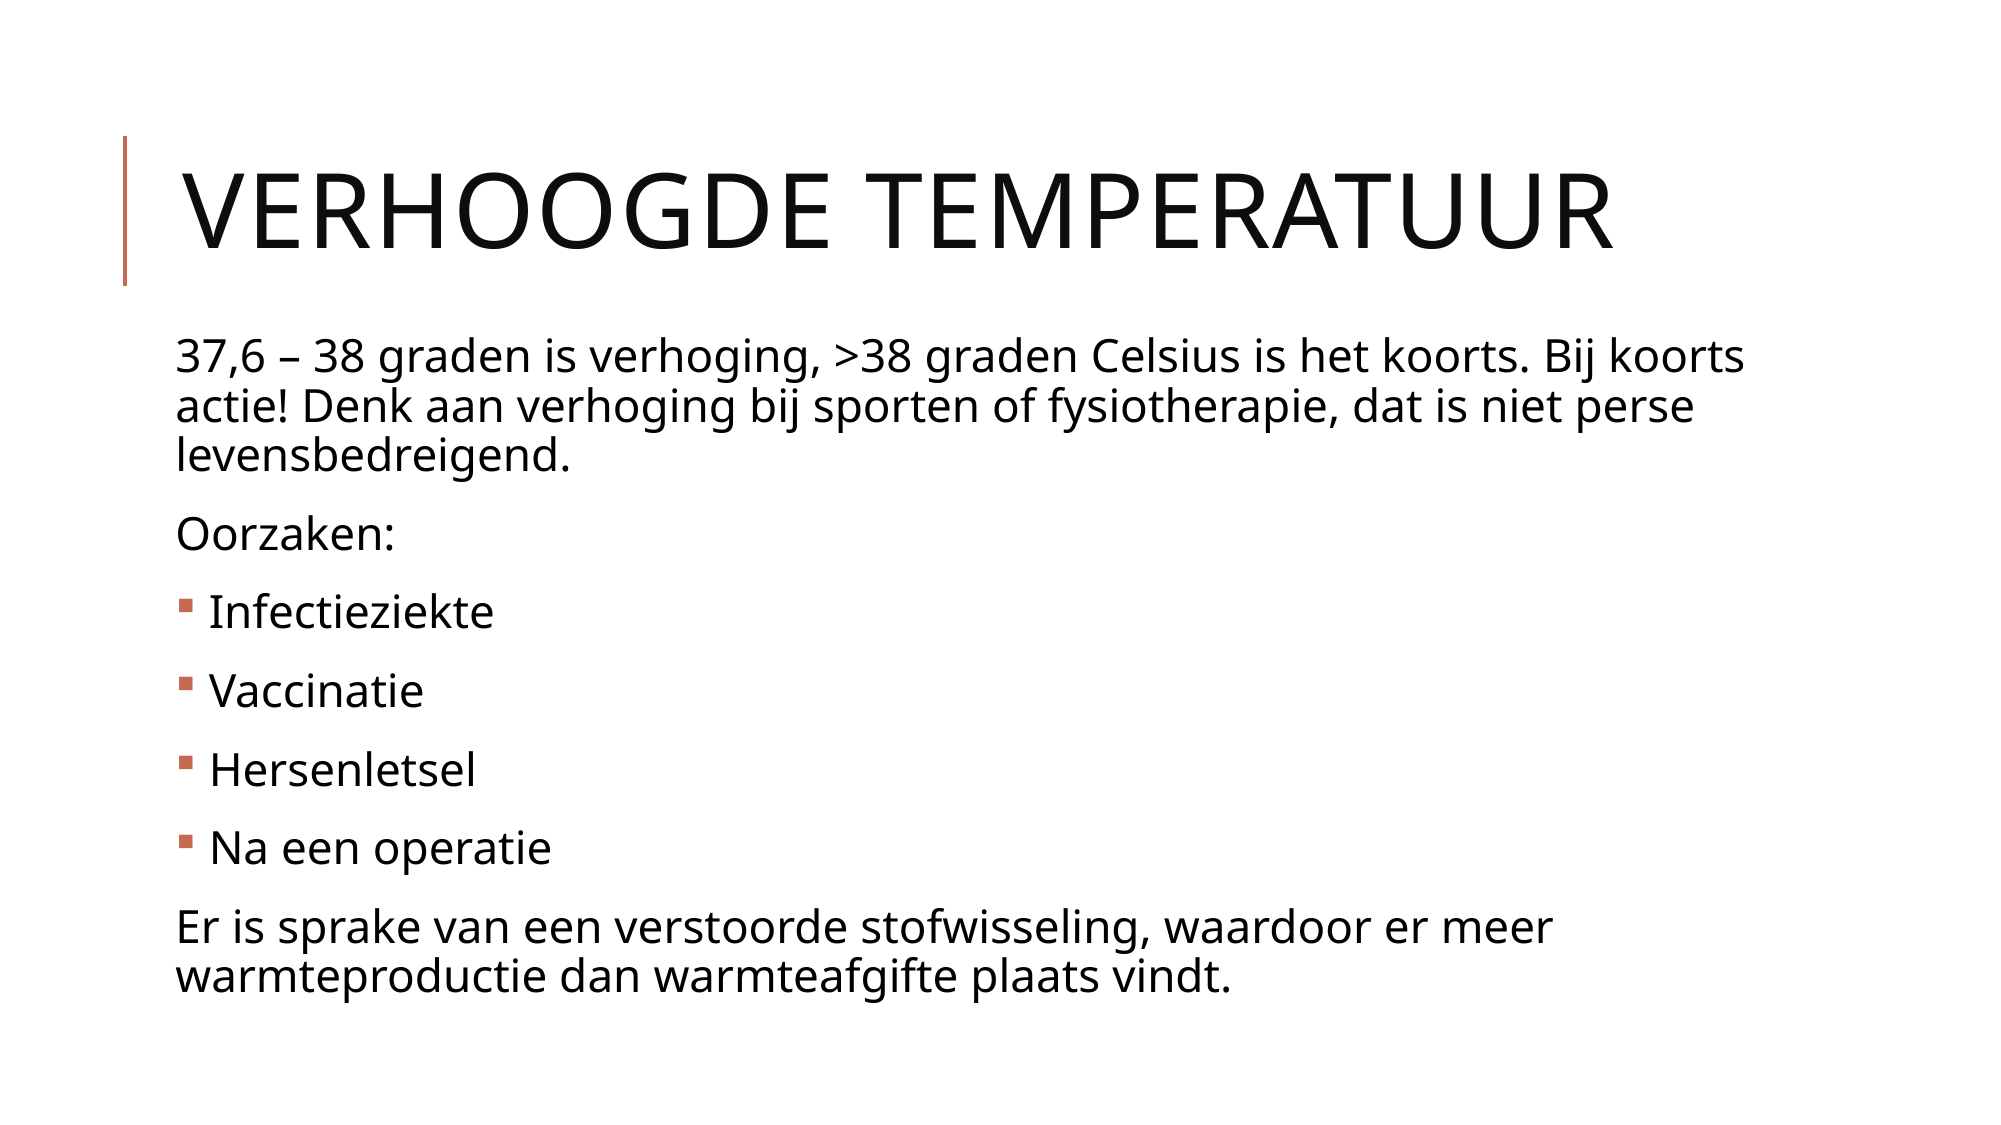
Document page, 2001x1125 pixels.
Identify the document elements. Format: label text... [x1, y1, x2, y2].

title Verhoogde temperatuur [168, 96, 1763, 325]
list 37,6 – 38 graden is verhoging, >38 graden Celsius is het koorts. Bij koorts actie! Denk aan verhoging bij sporten of fysiotherapie, dat is niet perse levensbedreigend. Oorzaken: Infectieziekte Vaccinatie Hersenletsel Na een operatie Er is sprake van een verstoorde stofwisseling, waardoor er meer warmteproductie dan warmteafgifte plaats vindt. [168, 325, 1763, 1035]
